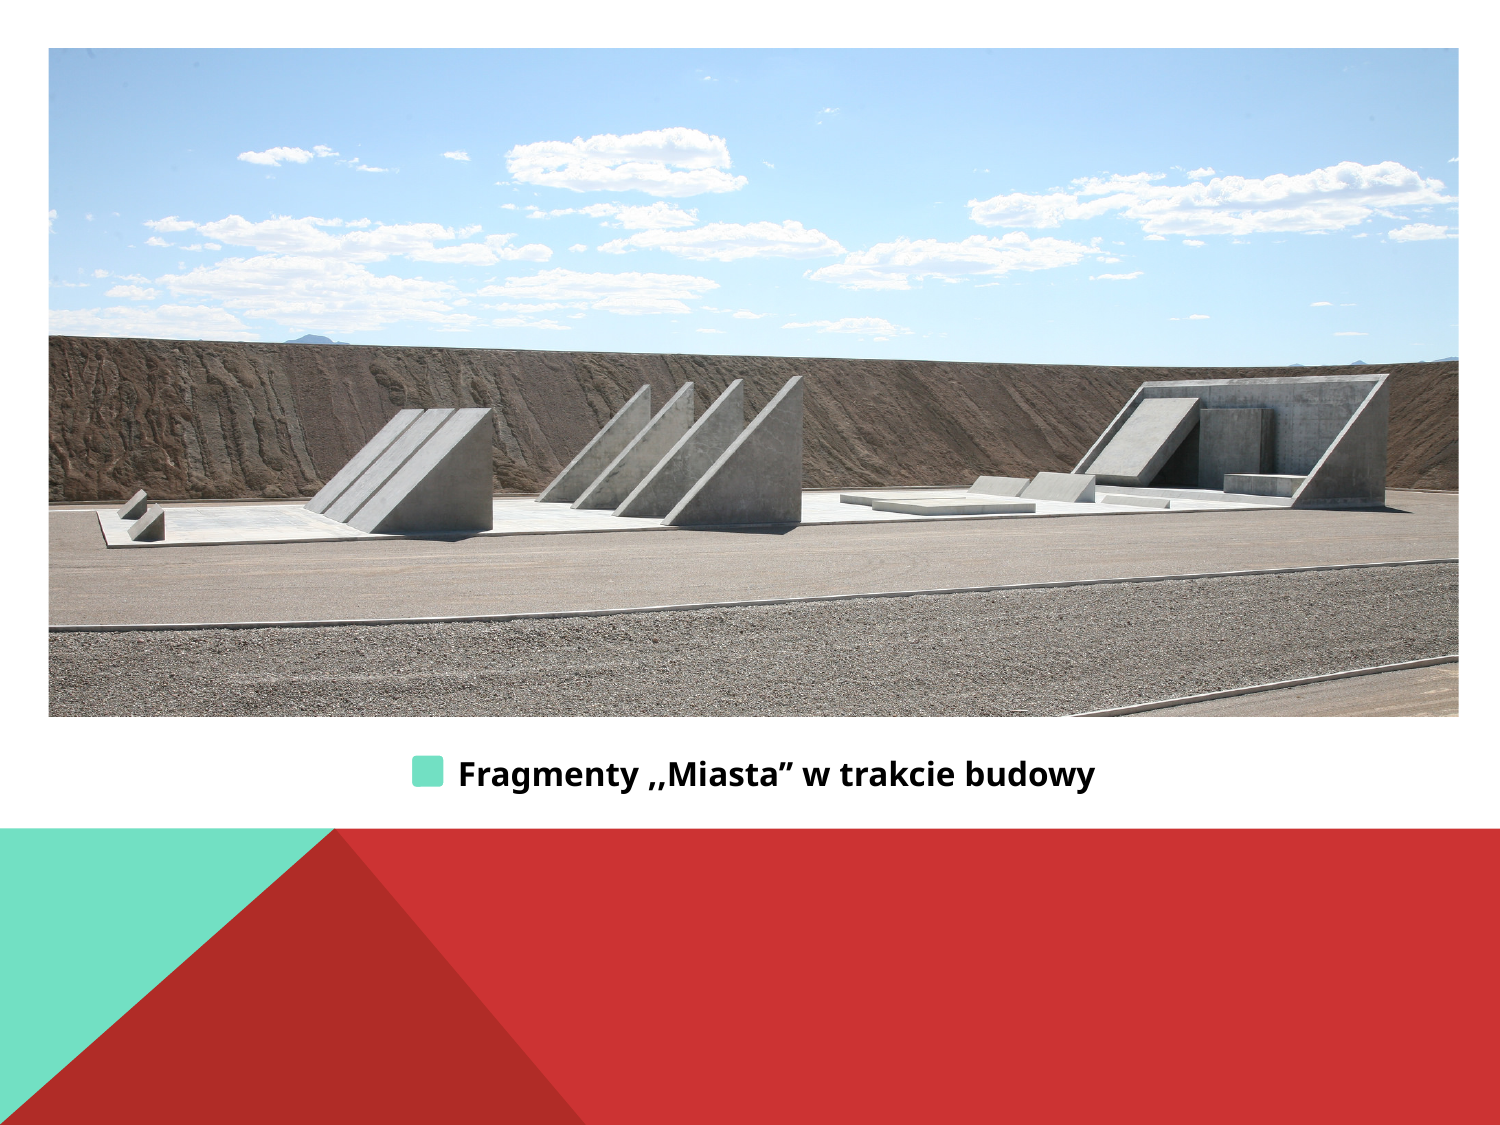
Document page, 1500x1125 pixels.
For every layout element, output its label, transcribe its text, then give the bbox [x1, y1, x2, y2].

text_box [407, 751, 448, 791]
list Fragmenty ,,Miasta’’ w trakcie budowy [442, 745, 1500, 805]
picture [48, 0, 1459, 717]
